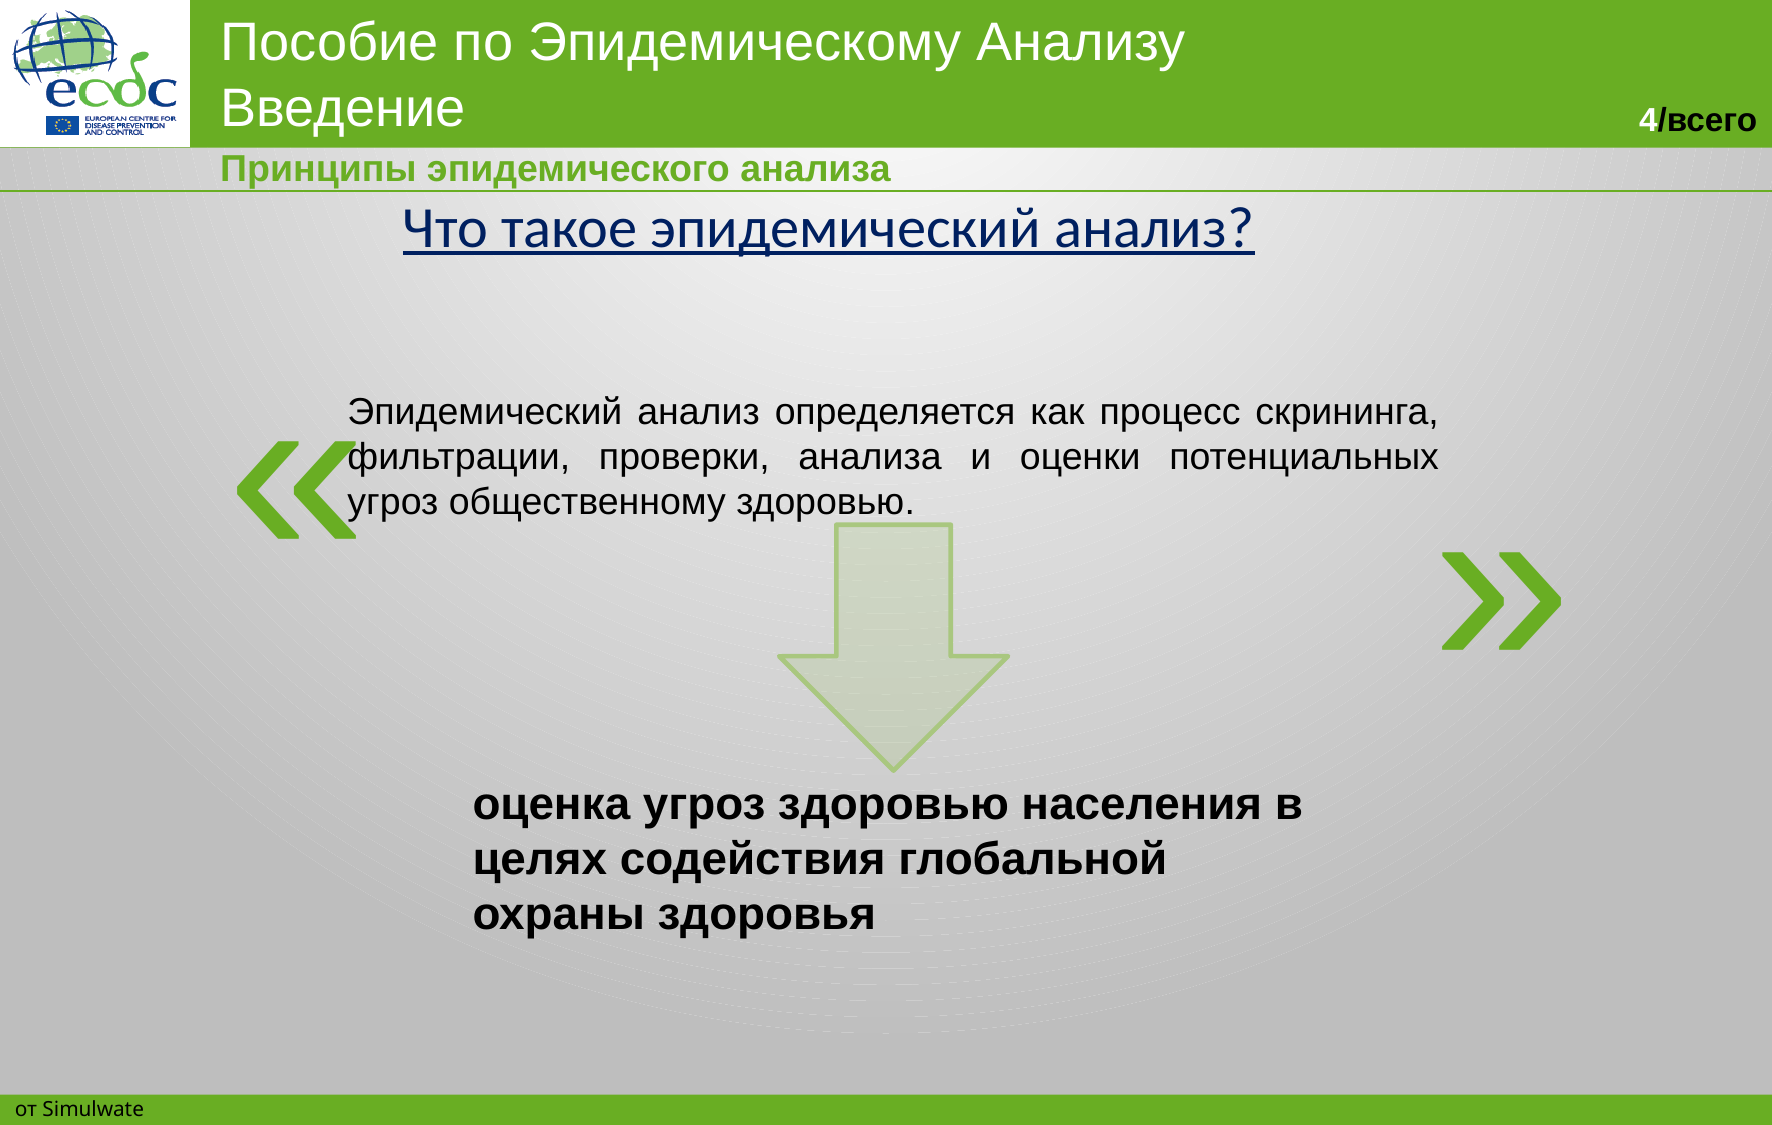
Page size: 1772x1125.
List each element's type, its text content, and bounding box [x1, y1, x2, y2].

text_box [779, 524, 1009, 771]
text_box Что такое эпидемический анализ? [287, 189, 1370, 268]
picture [0, 0, 190, 147]
text_box » [1417, 444, 1541, 730]
text_box оценка угроз здоровью населения в целях содействия глобальной охраны здоровья [457, 766, 1359, 946]
text_box « [212, 333, 336, 618]
text_box Принципы эпидемического анализа [205, 141, 1406, 198]
text_box Эпидемический анализ определяется как процесс скрининга, фильтрации, проверки, анализа и оценки потенциальных угроз общественному здоровью. [336, 379, 1455, 530]
